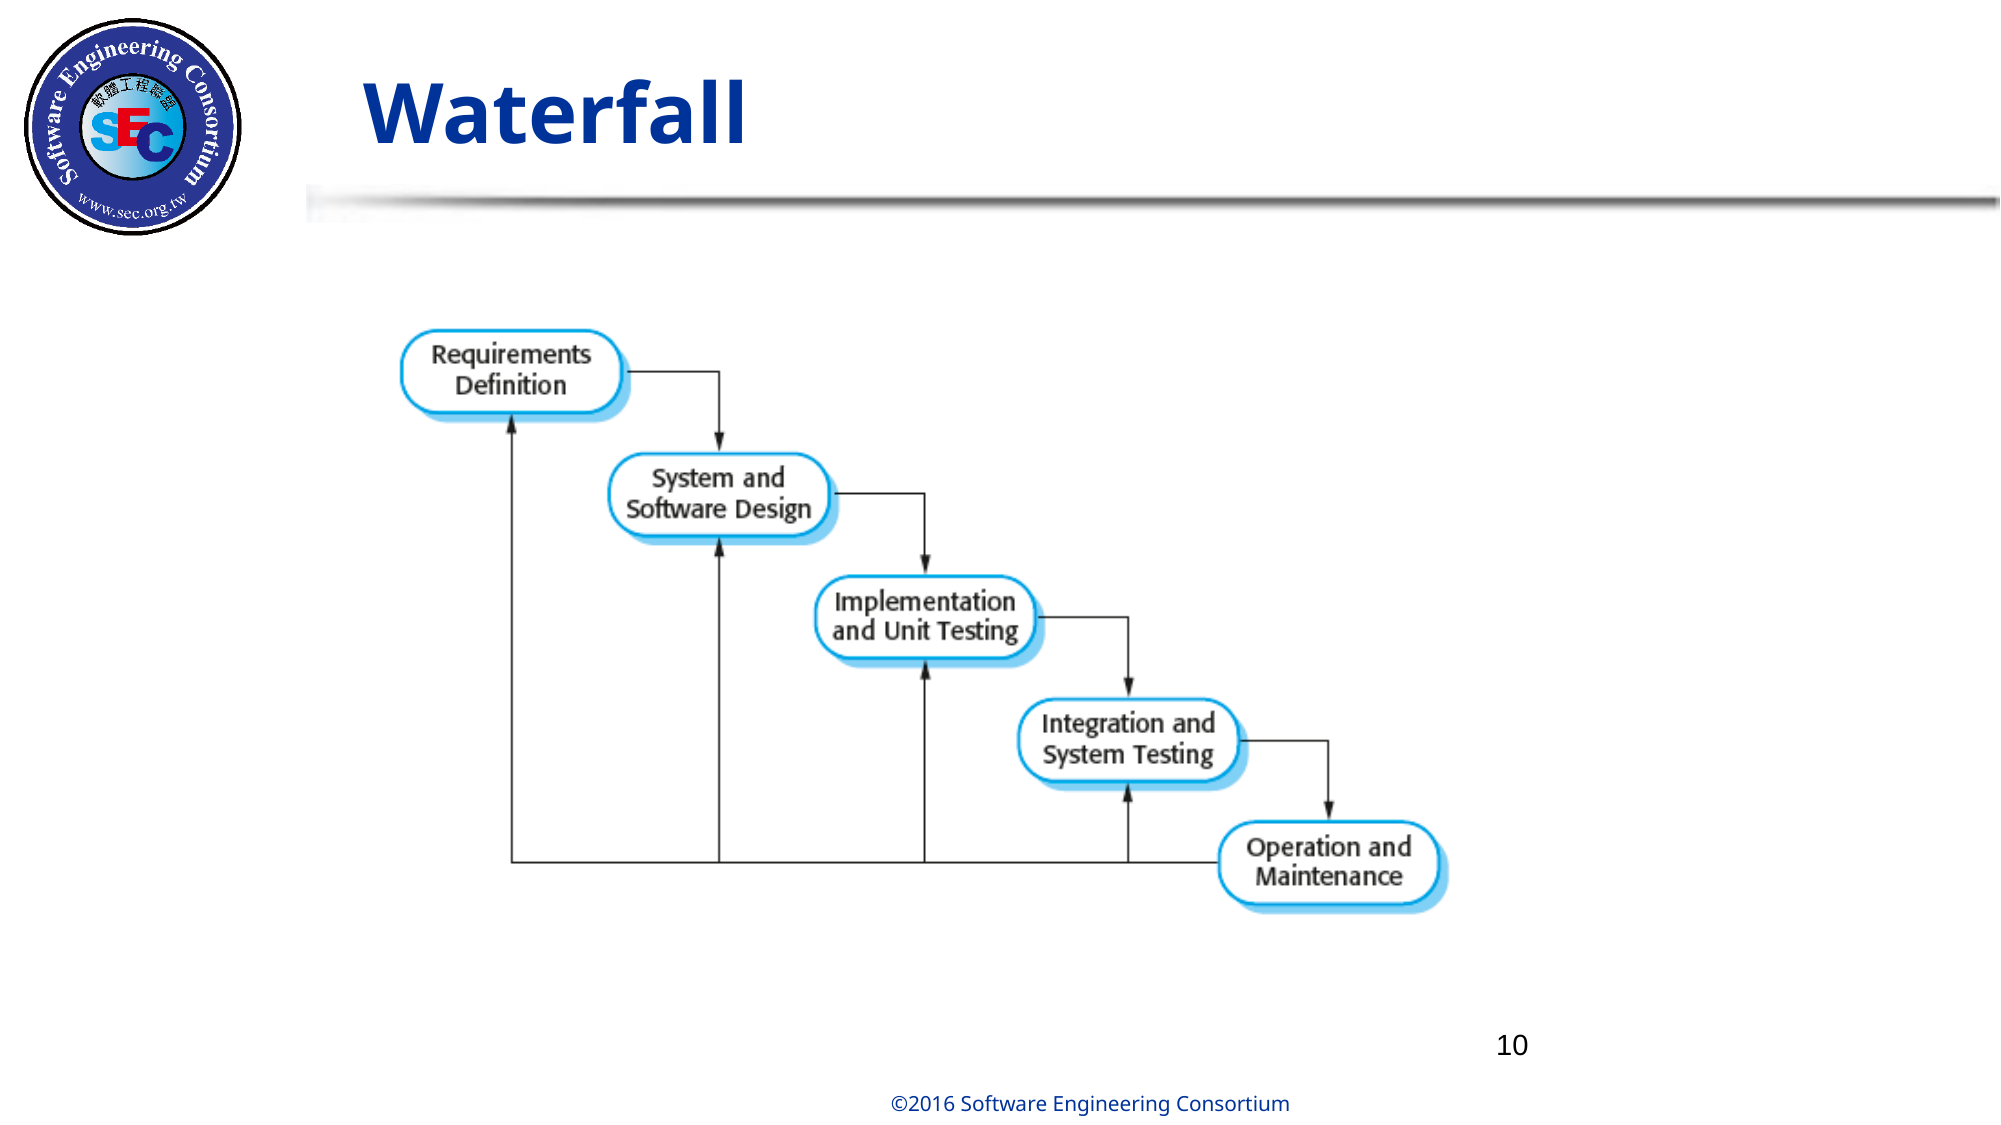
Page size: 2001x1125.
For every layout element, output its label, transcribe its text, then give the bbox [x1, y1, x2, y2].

picture [306, 184, 2000, 223]
slide_number ‹#› [1481, 1019, 1898, 1094]
picture [0, 0, 265, 259]
picture [375, 313, 1465, 934]
title Waterfall [348, 42, 2000, 179]
